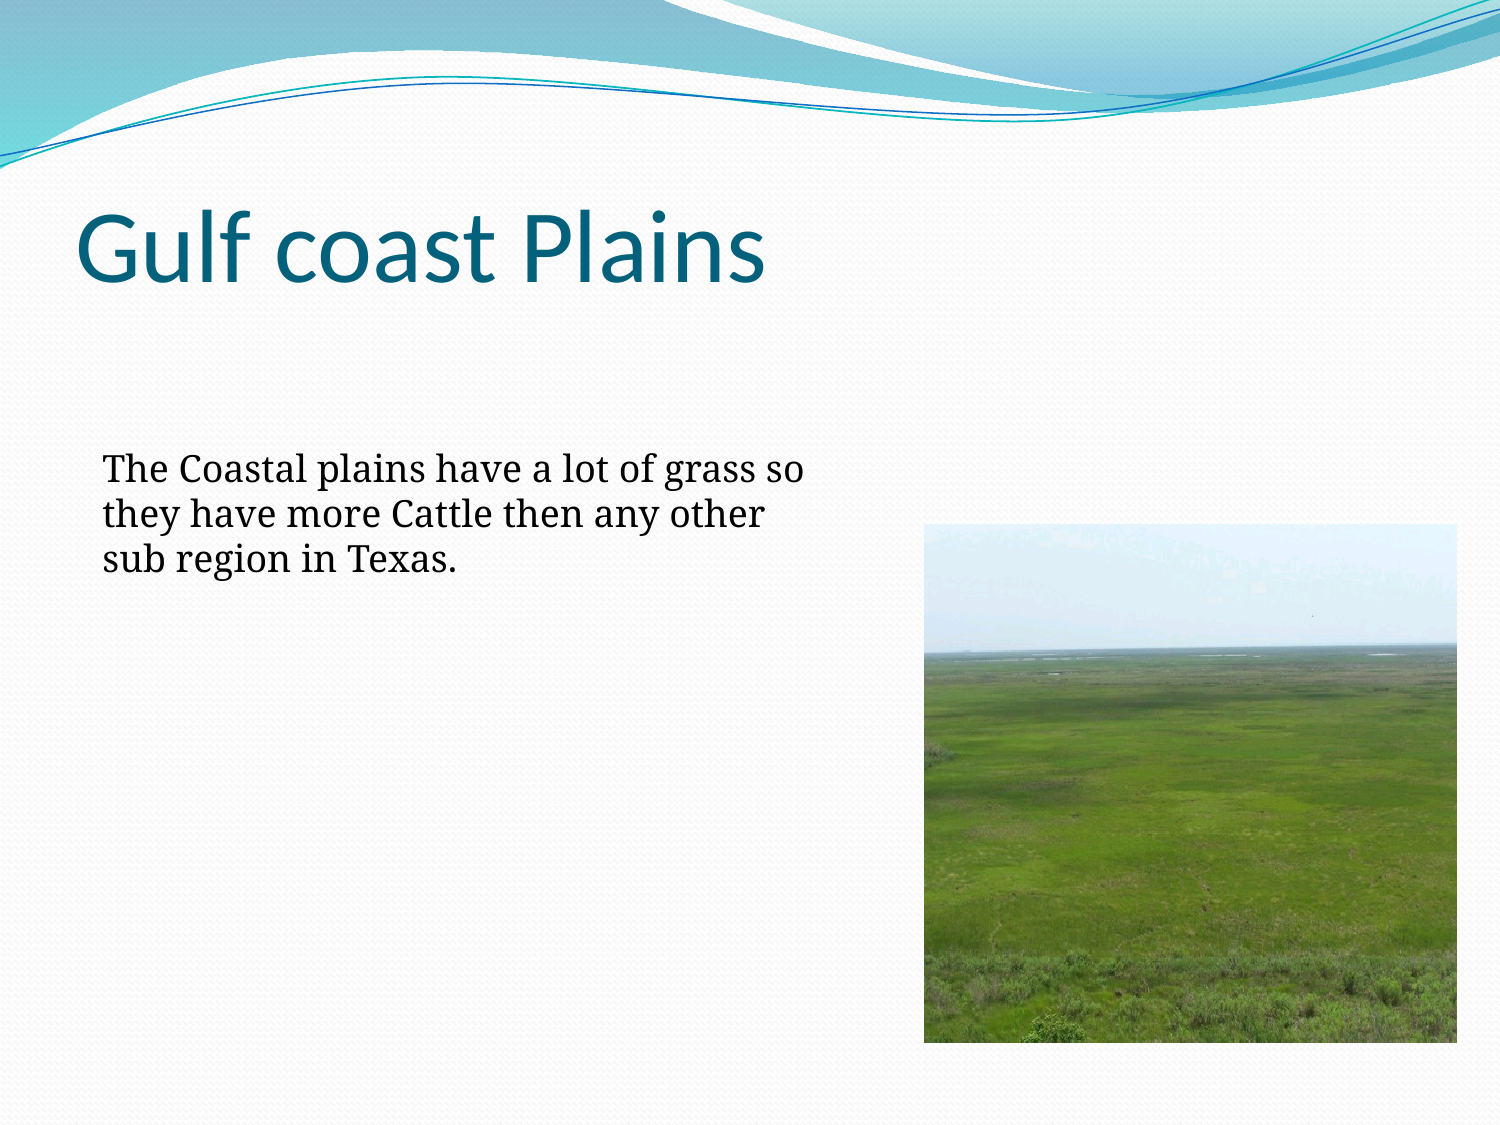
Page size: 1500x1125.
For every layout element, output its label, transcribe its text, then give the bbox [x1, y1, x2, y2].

text_box The Coastal plains have a lot of grass so they have more Cattle then any other sub region in Texas. [87, 437, 850, 588]
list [924, 524, 1457, 1043]
title Gulf coast Plains [75, 115, 1425, 303]
